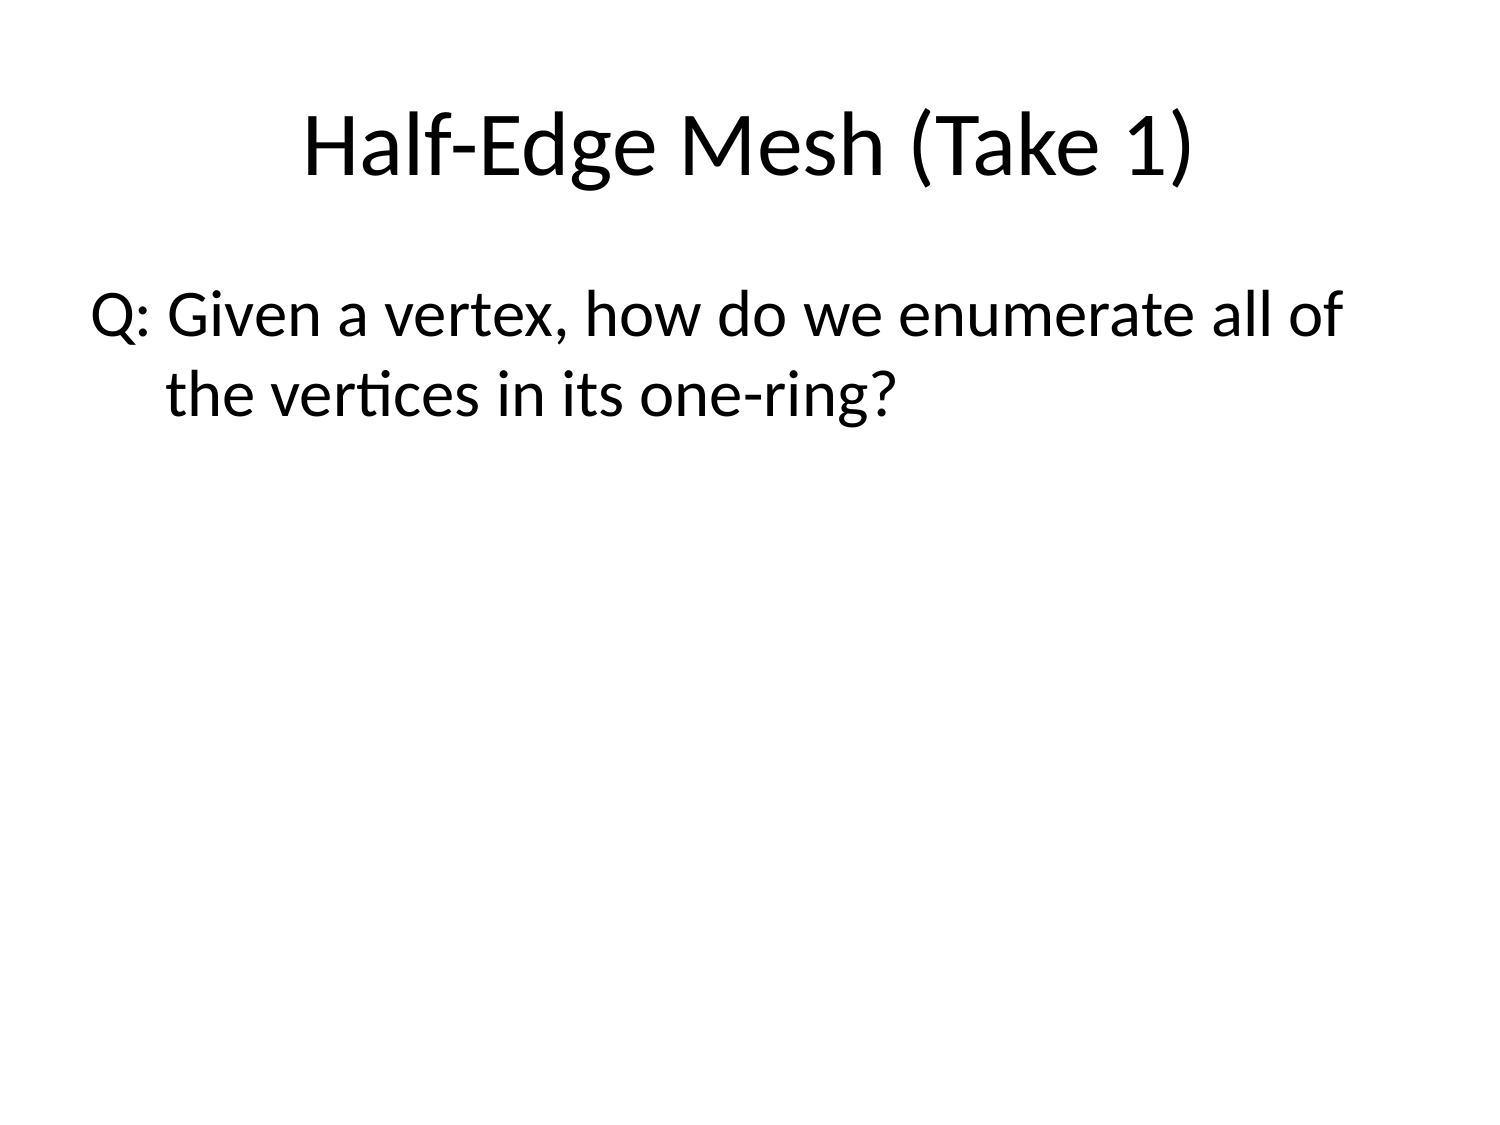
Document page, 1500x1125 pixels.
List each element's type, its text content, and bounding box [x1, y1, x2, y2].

list Q: Given a vertex, how do we enumerate all of the vertices in its one-ring? [75, 262, 1425, 1125]
title Half-Edge Mesh (Take 1) [75, 45, 1425, 233]
